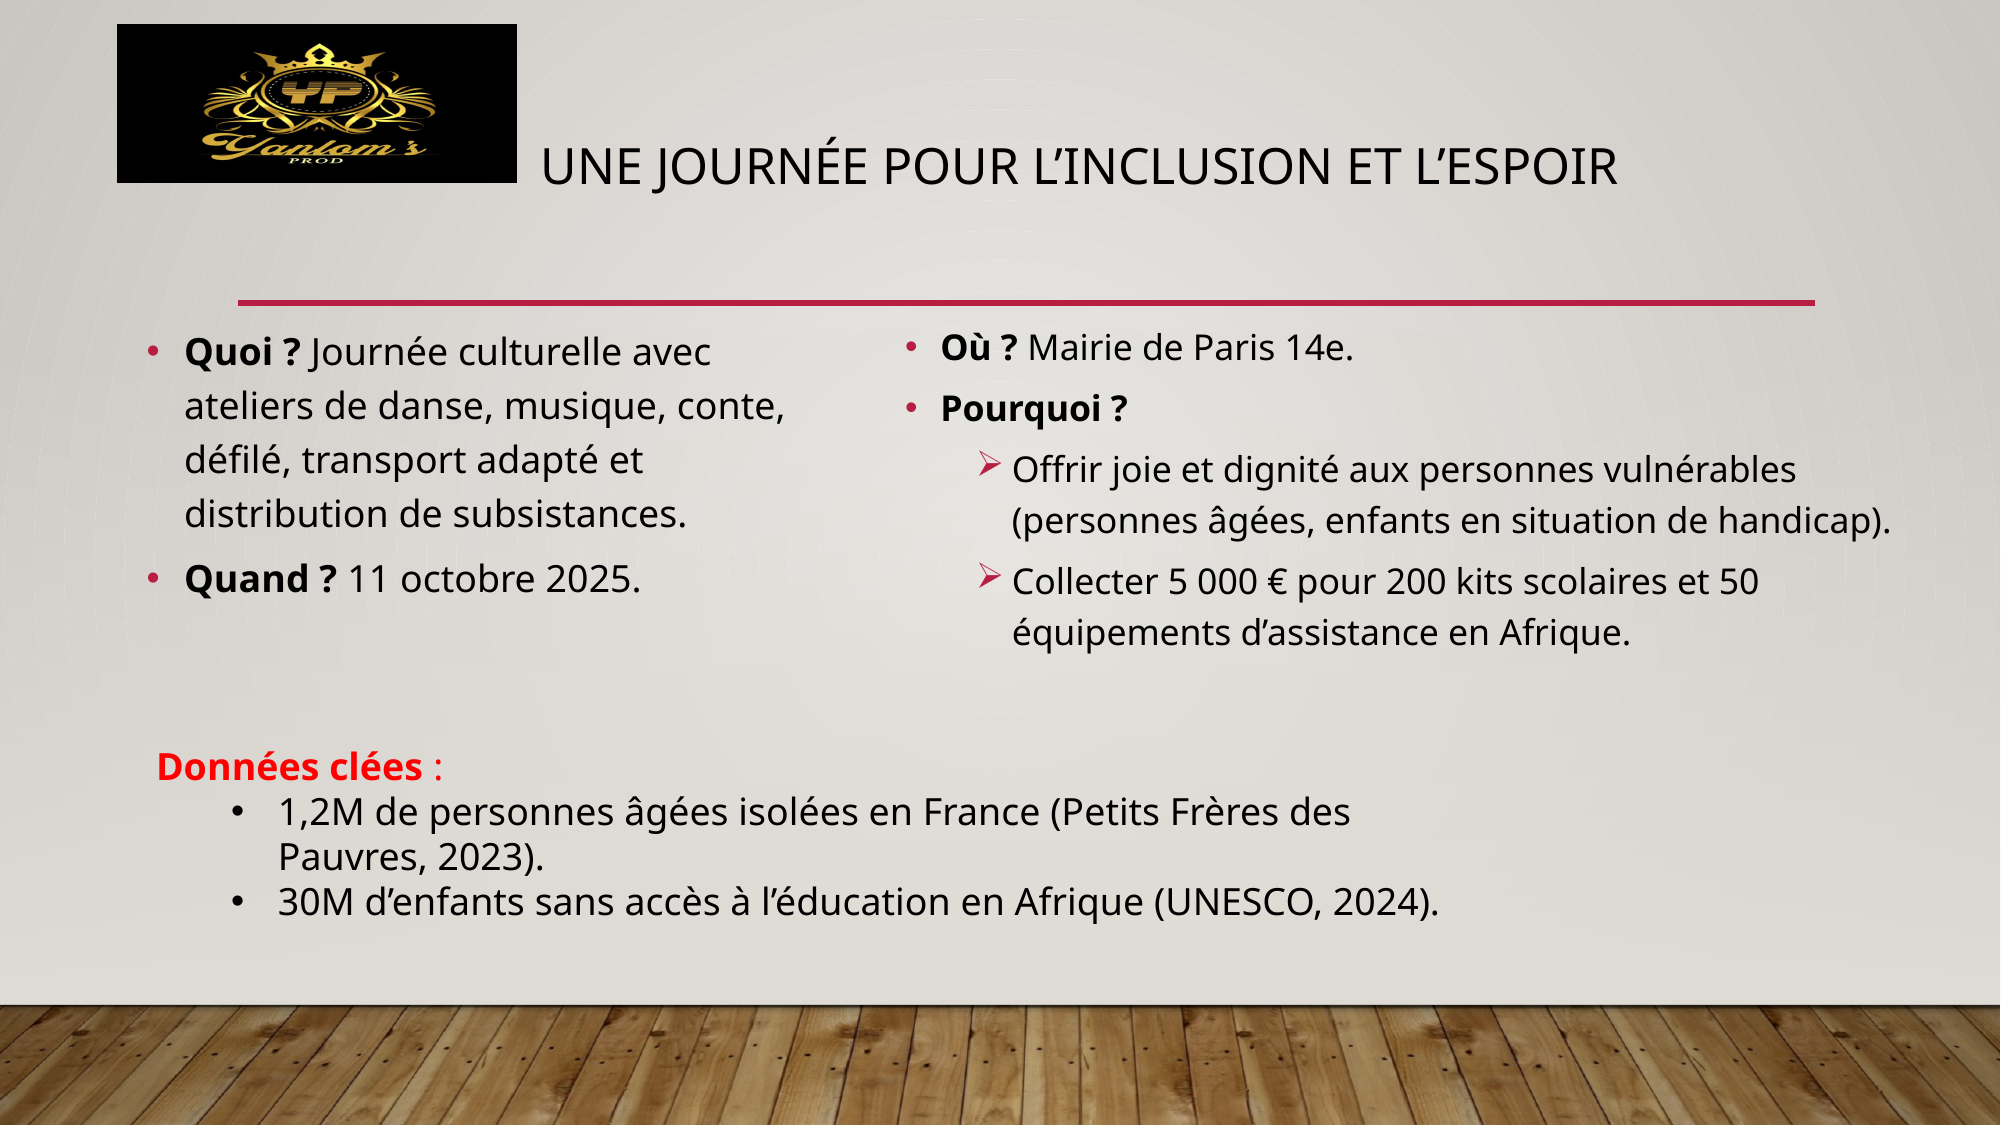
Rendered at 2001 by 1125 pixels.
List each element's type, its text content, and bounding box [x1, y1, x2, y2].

text_box Données clées : 1,2M de personnes âgées isolées en France (Petits Frères des Pauvres, 2023). 30M d’enfants sans accès à l’éducation en Afrique (UNESCO, 2024). [141, 735, 1508, 931]
title Une Journée pour l’Inclusion et l’Espoir [291, 133, 1868, 232]
picture [117, 24, 517, 183]
picture [0, 1005, 2000, 1125]
list Quoi ? Journée culturelle avec ateliers de danse, musique, conte, défilé, transport adapté et distribution de subsistances. Quand ? 11 octobre 2025. [56, 251, 818, 662]
list Où ? Mairie de Paris 14e. Pourquoi ? Offrir joie et dignité aux personnes vulnérables (personnes âgées, enfants en situation de handicap). Collecter 5 000 € pour 200 kits scolaires et 50 équipements d’assistance en Afrique. [818, 251, 1911, 714]
